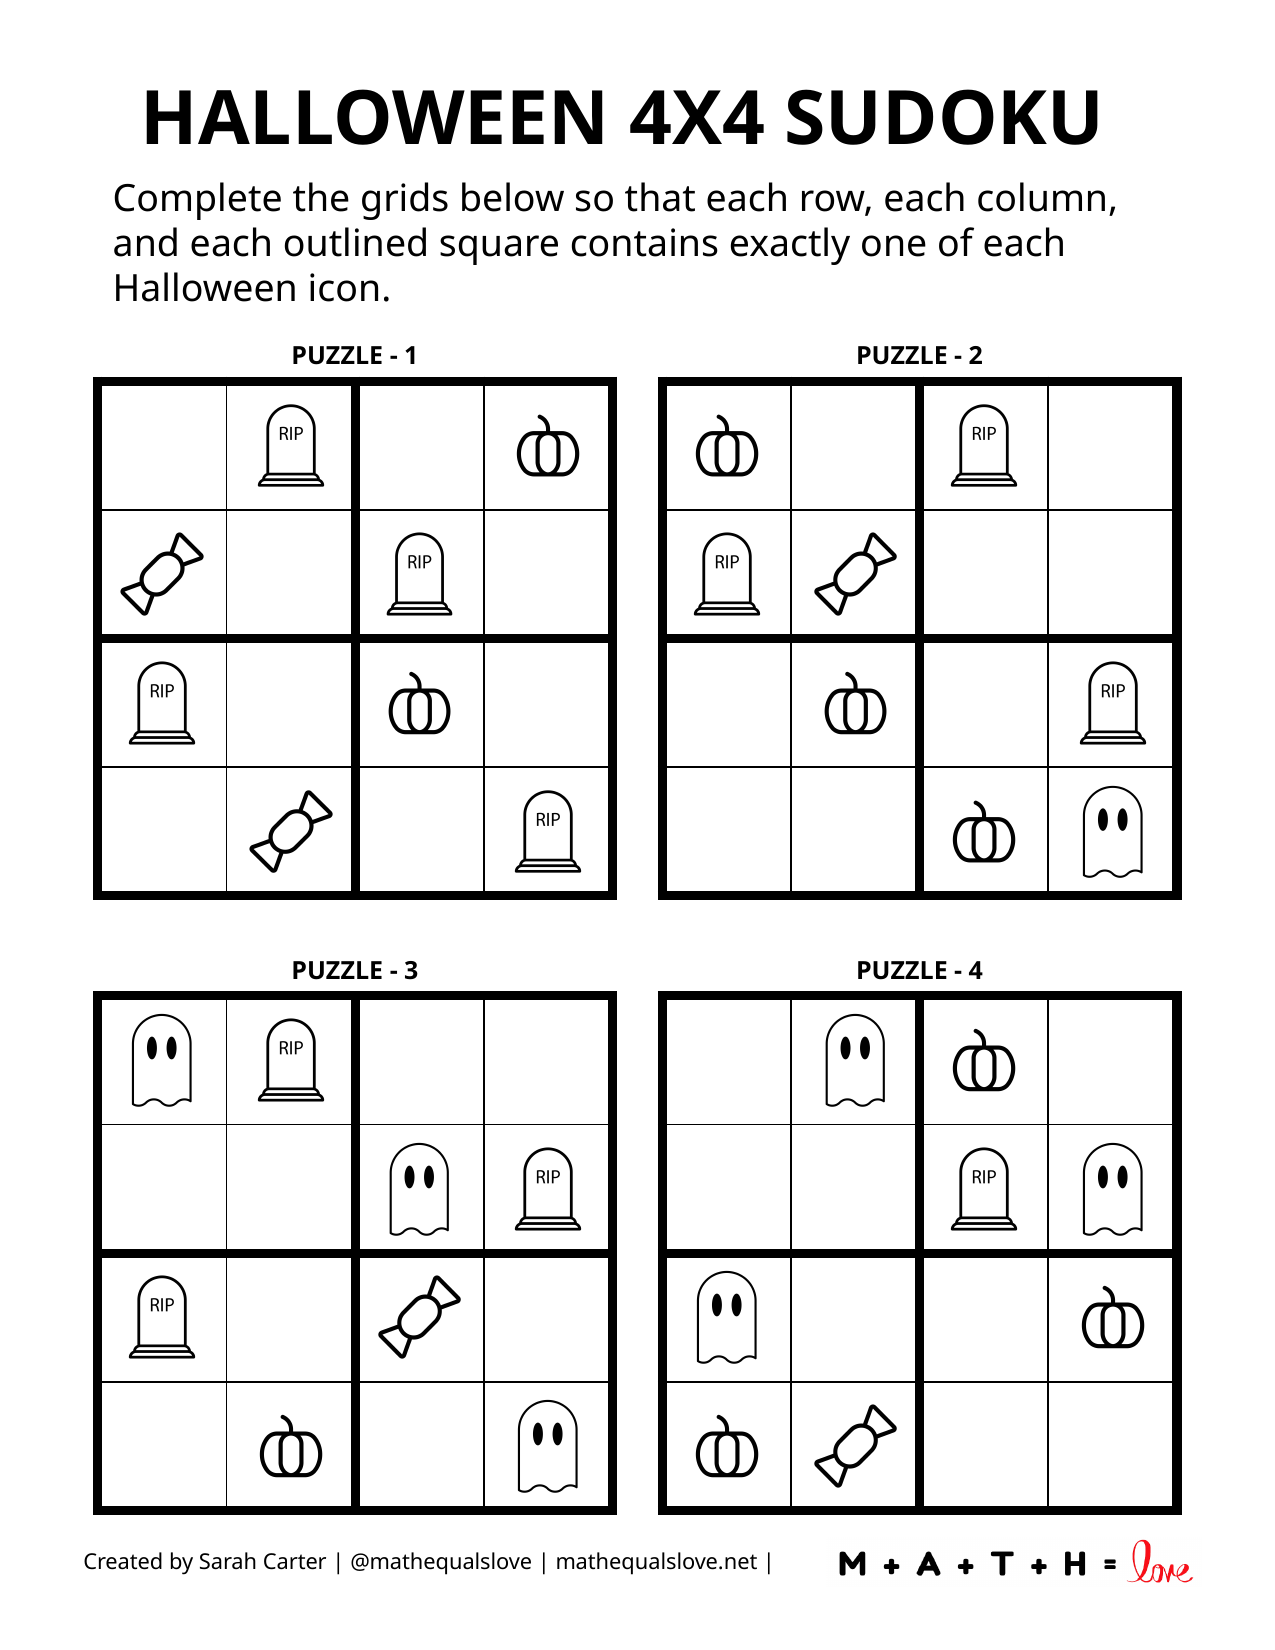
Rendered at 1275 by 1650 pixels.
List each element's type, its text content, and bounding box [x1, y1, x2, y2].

table_header [102, 386, 226, 509]
table_cell [667, 768, 790, 891]
picture [110, 1265, 215, 1370]
text_box PUZZLE - 1 [97, 362, 613, 370]
picture [932, 779, 1037, 884]
table_header [485, 386, 608, 509]
table_header [924, 1000, 1047, 1124]
table_cell [102, 1383, 226, 1506]
picture [367, 650, 472, 755]
table_header [667, 386, 790, 509]
picture [238, 393, 343, 498]
table_cell [102, 511, 226, 634]
table_cell [792, 511, 915, 634]
picture [496, 1394, 601, 1499]
picture [1060, 650, 1165, 755]
text_box Complete the grids below so that each row, each column, and each outlined square contains exactly one of each Halloween icon. [97, 166, 1177, 362]
table_cell [102, 1258, 226, 1381]
table_cell [667, 1383, 790, 1506]
picture [674, 1394, 779, 1499]
table_cell [667, 1258, 790, 1381]
table_cell [924, 1383, 1047, 1506]
table_cell [485, 643, 608, 766]
picture [1060, 779, 1165, 884]
table_cell [1049, 1383, 1172, 1506]
picture [803, 522, 908, 627]
table_cell [1049, 768, 1172, 891]
table_header [792, 1000, 915, 1124]
table_cell [792, 1383, 915, 1506]
table_cell [924, 1125, 1047, 1249]
picture [238, 1008, 343, 1113]
picture [110, 1008, 215, 1113]
picture [367, 1265, 472, 1370]
table_header [102, 1000, 226, 1124]
picture [826, 1536, 1203, 1588]
text_box HALLOWEEN 4X4 SUDOKU [68, 62, 1178, 168]
table_cell [1049, 643, 1172, 766]
table_cell [360, 643, 483, 766]
table_cell [924, 1258, 1047, 1381]
picture [238, 1394, 343, 1499]
table_cell [485, 1125, 608, 1249]
table_cell [792, 643, 915, 766]
table_cell [227, 643, 351, 766]
table_cell [360, 511, 483, 634]
picture [496, 393, 601, 498]
table_cell [1049, 1258, 1172, 1381]
table_header [924, 386, 1047, 509]
table_cell [227, 1125, 351, 1249]
picture [674, 1265, 779, 1370]
picture [1060, 1136, 1165, 1241]
text_box Created by Sarah Carter | @mathequalslove | mathequalslove.net | [68, 1540, 826, 1582]
table_header [667, 1000, 790, 1124]
table_cell [227, 768, 351, 891]
table_cell [1049, 511, 1172, 634]
table_cell [792, 1125, 915, 1249]
table_cell [102, 768, 226, 891]
table_header [360, 386, 483, 509]
picture [367, 1136, 472, 1241]
picture [1060, 1265, 1165, 1370]
picture [238, 779, 343, 884]
table_cell [485, 1383, 608, 1506]
table_header [227, 386, 351, 509]
text_box PUZZLE - 2 [662, 362, 1177, 370]
picture [110, 650, 215, 755]
picture [496, 779, 601, 884]
table_cell [667, 1125, 790, 1249]
table_cell [792, 1258, 915, 1381]
picture [496, 1136, 601, 1241]
table_header [360, 1000, 483, 1124]
picture [674, 522, 779, 627]
table_header [227, 1000, 351, 1124]
table_header [485, 1000, 608, 1124]
table_cell [102, 643, 226, 766]
picture [932, 393, 1037, 498]
table_cell [485, 511, 608, 634]
text_box PUZZLE - 4 [662, 954, 1177, 985]
picture [932, 1008, 1037, 1113]
table_cell [924, 768, 1047, 891]
table_cell [485, 1258, 608, 1381]
table_cell [1049, 1125, 1172, 1249]
table_cell [102, 1125, 226, 1249]
picture [803, 1008, 908, 1113]
table_cell [360, 1125, 483, 1249]
table_header [1049, 386, 1172, 509]
picture [803, 650, 908, 755]
table_cell [924, 643, 1047, 766]
picture [110, 522, 215, 627]
table_cell [667, 643, 790, 766]
table_cell [360, 1258, 483, 1381]
table_cell [667, 511, 790, 634]
picture [803, 1394, 908, 1499]
picture [367, 522, 472, 627]
table_cell [227, 1258, 351, 1381]
table_header [792, 386, 915, 509]
table_cell [227, 1383, 351, 1506]
picture [674, 393, 779, 498]
table_cell [227, 511, 351, 634]
table_cell [485, 768, 608, 891]
table_cell [792, 768, 915, 891]
picture [932, 1136, 1037, 1241]
table_cell [924, 511, 1047, 634]
table_cell [360, 1383, 483, 1506]
table_cell [360, 768, 483, 891]
table_header [1049, 1000, 1172, 1124]
text_box PUZZLE - 3 [97, 954, 613, 985]
